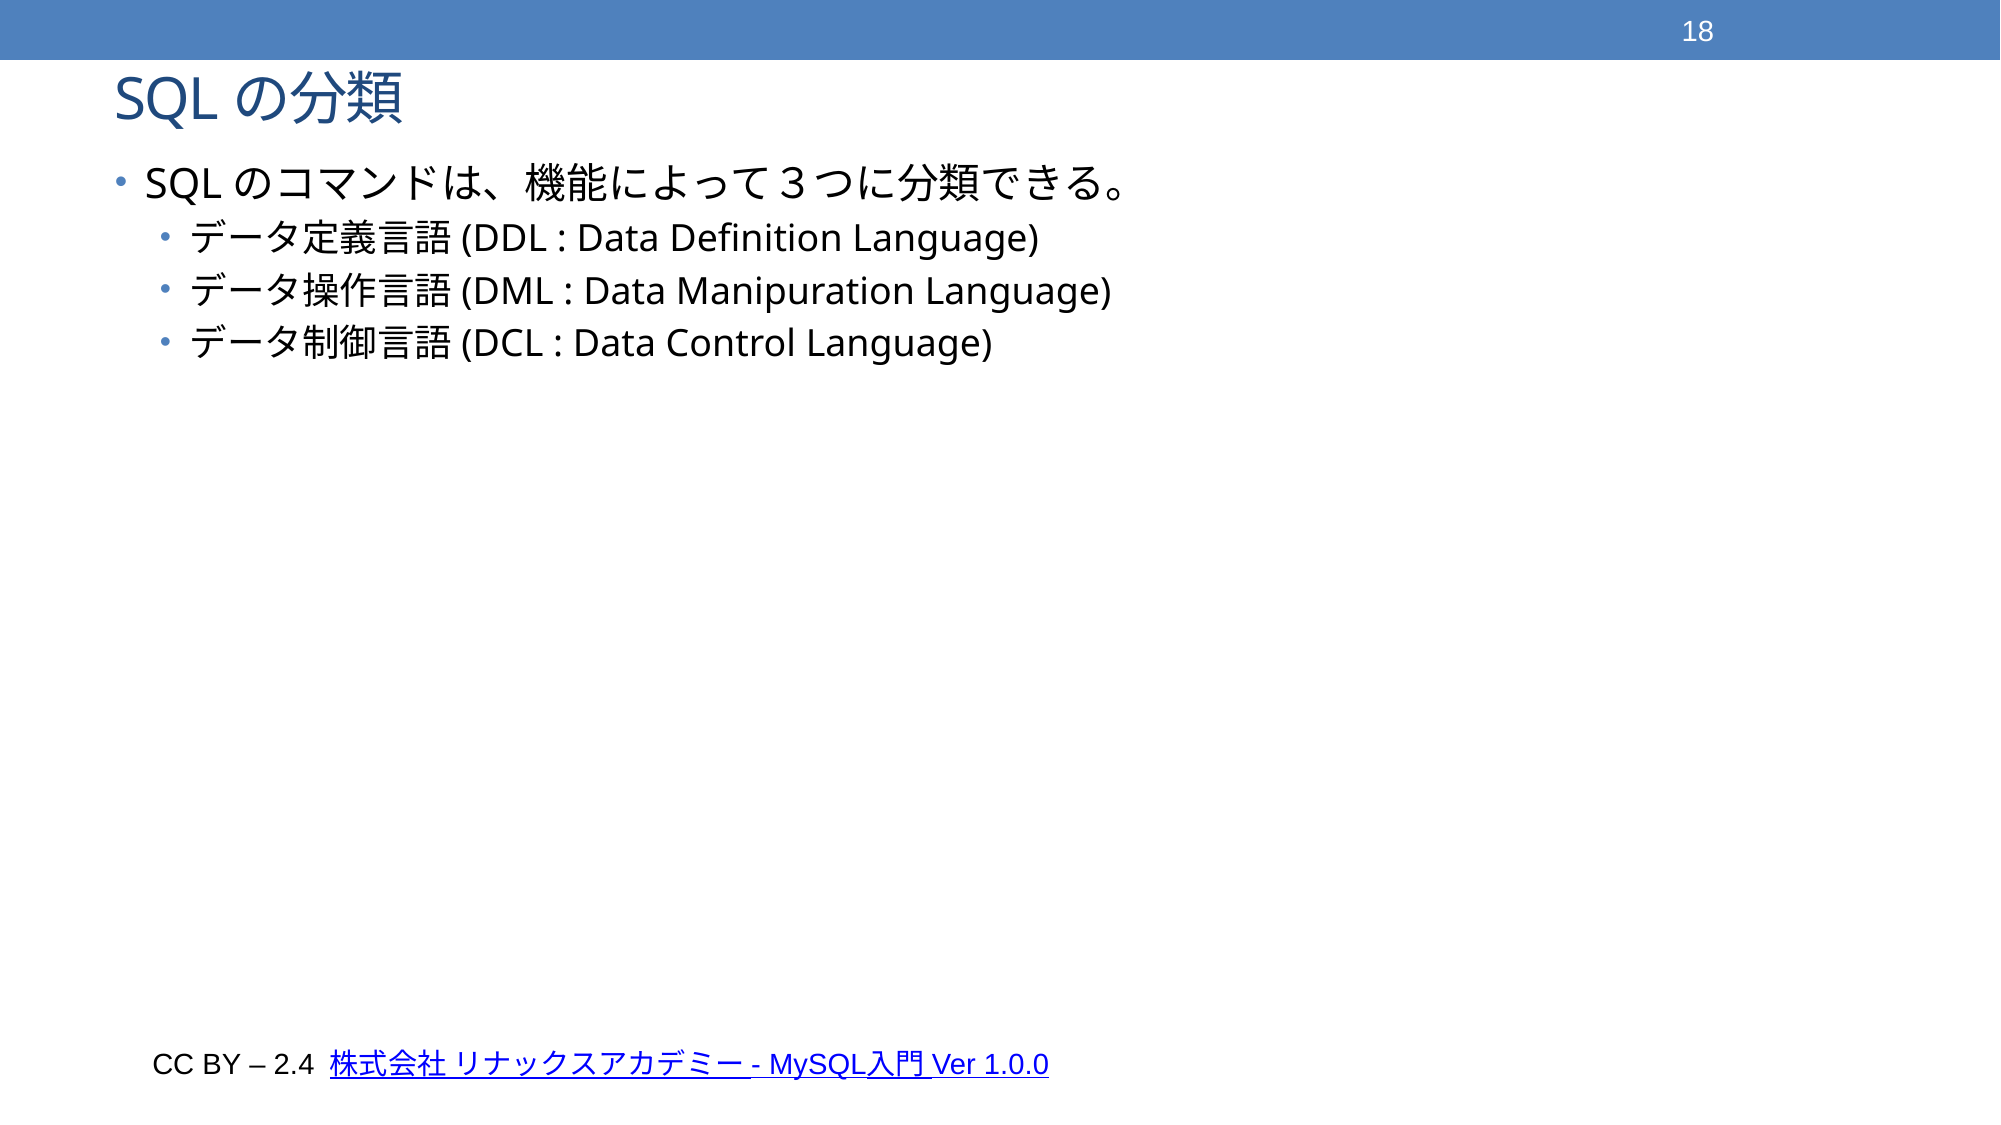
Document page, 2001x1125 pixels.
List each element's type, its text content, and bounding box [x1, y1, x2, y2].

slide_number 18 [1666, 3, 1900, 57]
list SQLのコマンドは、機能によって３つに分類できる。 データ定義言語(DDL : Data Definition Language) データ操作言語(DML : Data Manipuration Language) データ制御言語(DCL : Data Control Language) [99, 149, 1900, 1063]
title SQLの分類 [99, 59, 1900, 133]
text_box CC BY – 2.4 株式会社 リナックスアカデミー - MySQL入門 Ver 1.0.0 [137, 1038, 1087, 1096]
